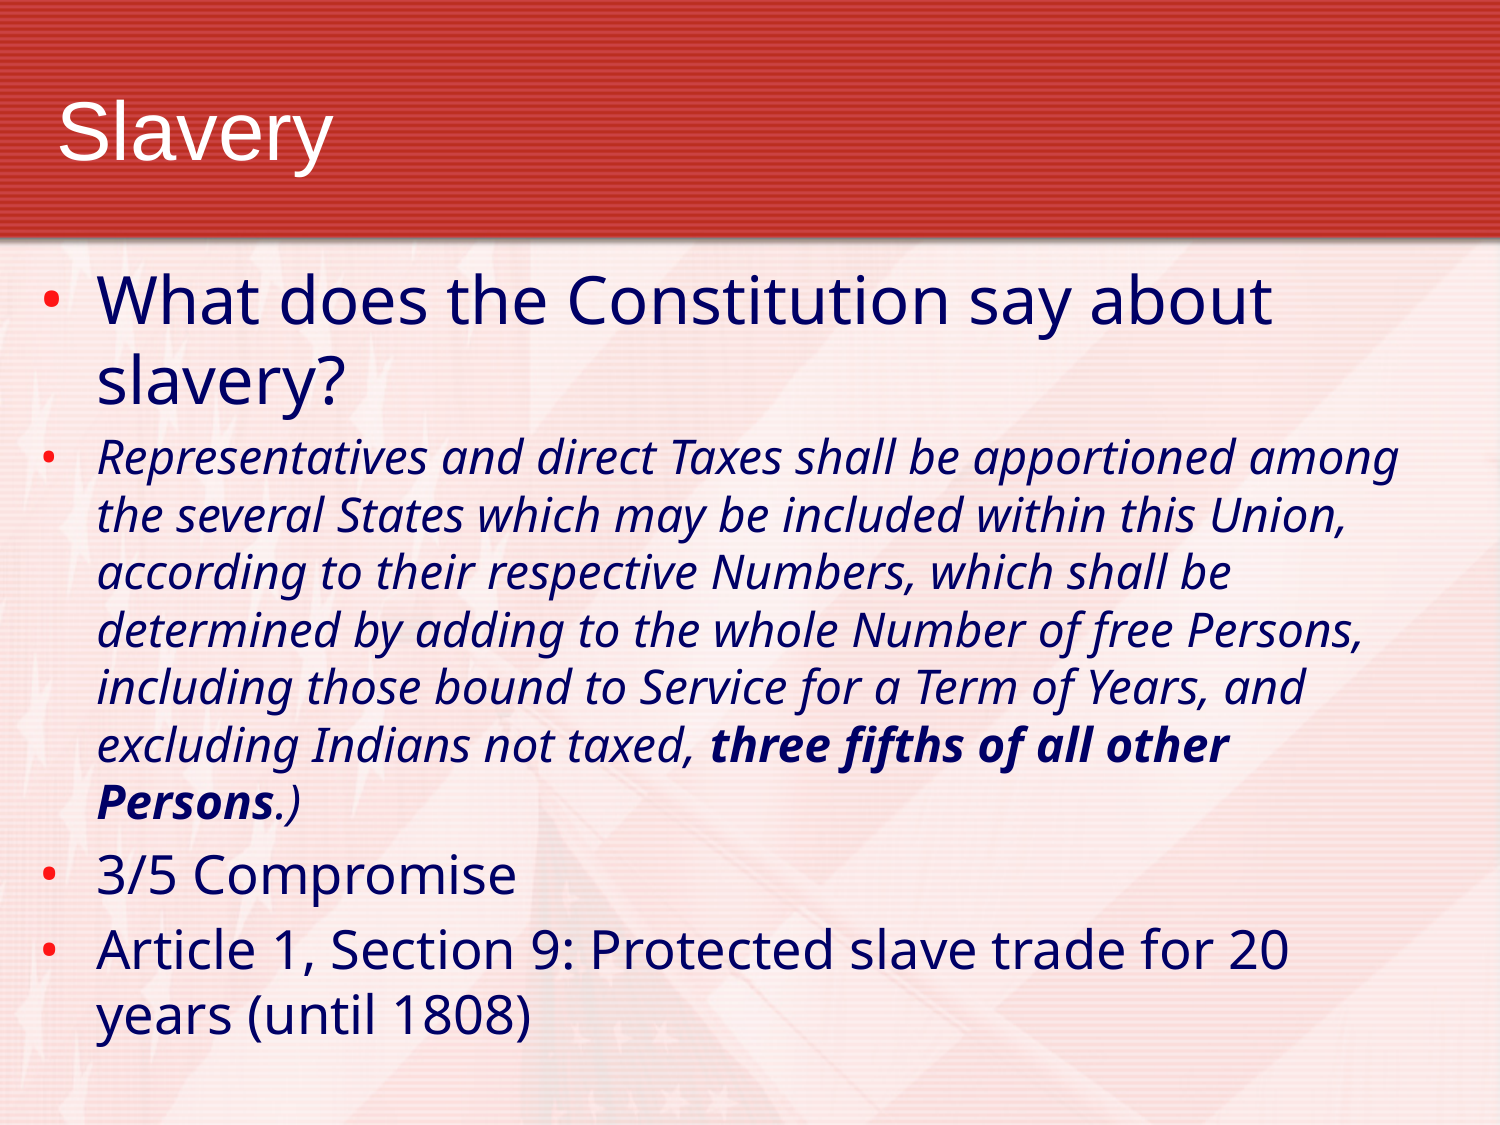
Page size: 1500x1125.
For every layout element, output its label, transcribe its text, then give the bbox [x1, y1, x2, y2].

list What does the Constitution say about slavery? Representatives and direct Taxes shall be apportioned among the several States which may be included within this Union, according to their respective Numbers, which shall be determined by adding to the whole Number of free Persons, including those bound to Service for a Term of Years, and excluding Indians not taxed, three fifths of all other Persons.) 3/5 Compromise Article 1, Section 9: Protected slave trade for 20 years (until 1808) [24, 249, 1443, 1064]
picture [0, 0, 1500, 1125]
title Slavery [41, 42, 1459, 186]
